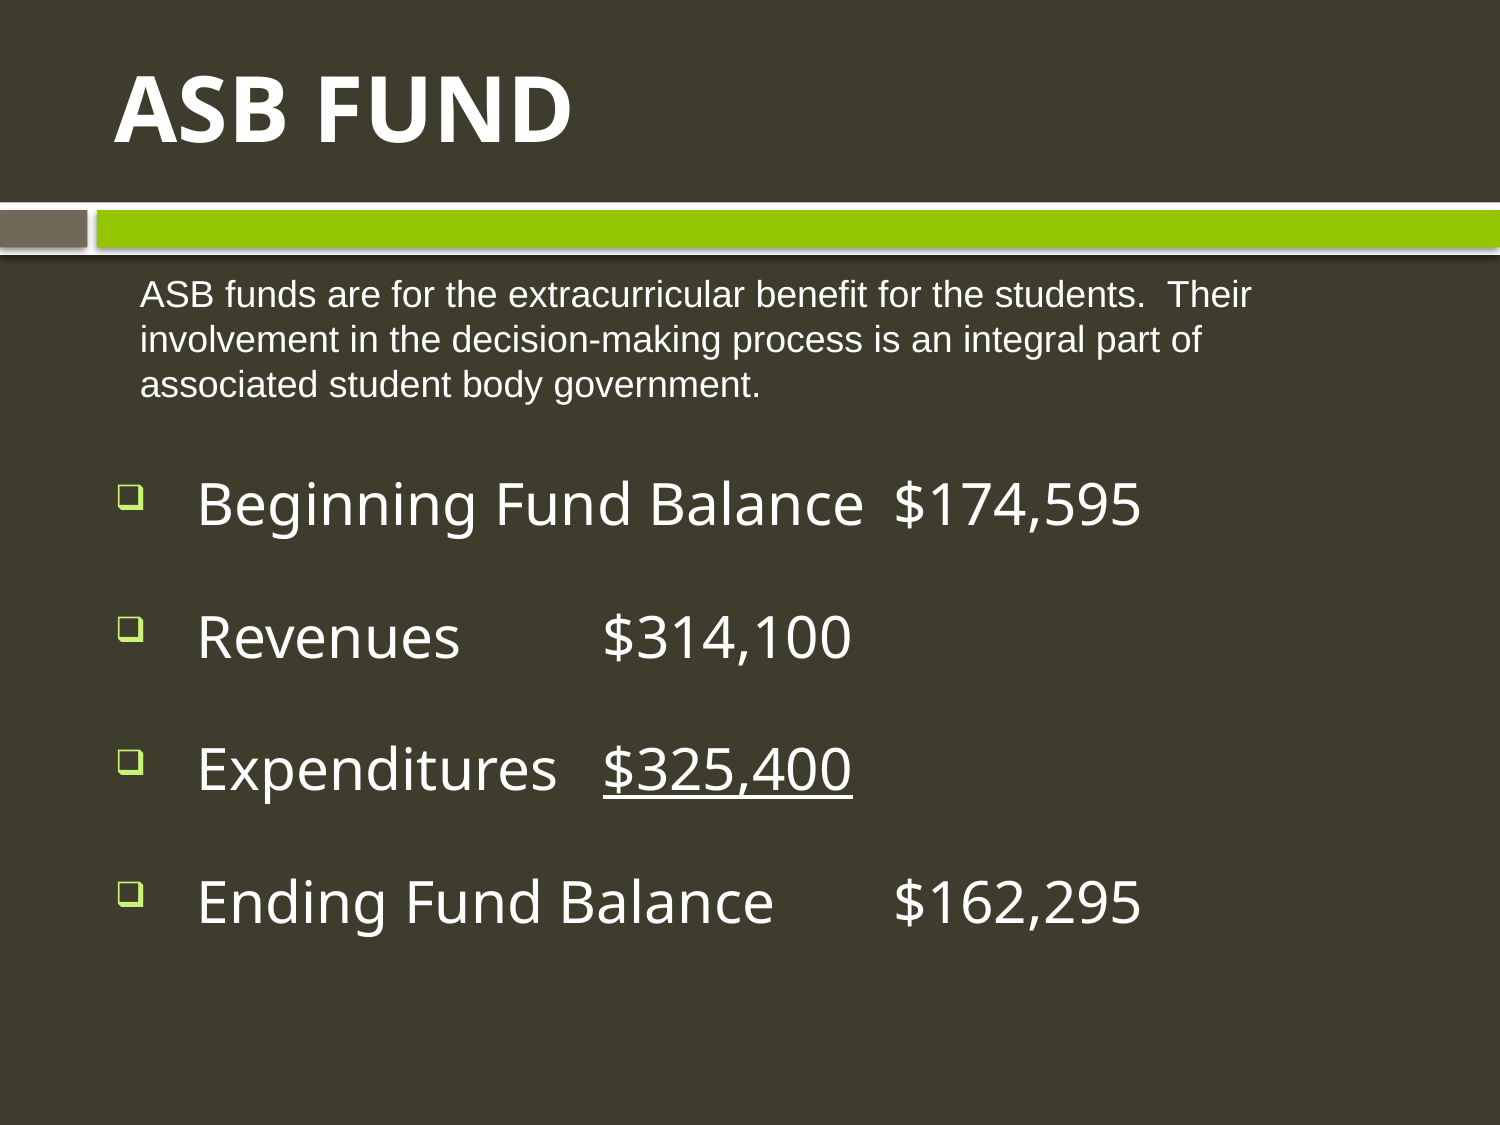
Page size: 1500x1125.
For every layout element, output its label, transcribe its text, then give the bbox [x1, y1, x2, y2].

text_box ASB funds are for the extracurricular benefit for the students. Their involvement in the decision-making process is an integral part of associated student body government. [124, 262, 1388, 413]
list Beginning Fund Balance $174,595 Revenues $314,100 Expenditures $325,400 Ending Fund Balance $162,295 [100, 375, 1375, 1000]
title ASB FUND [99, 24, 1438, 188]
